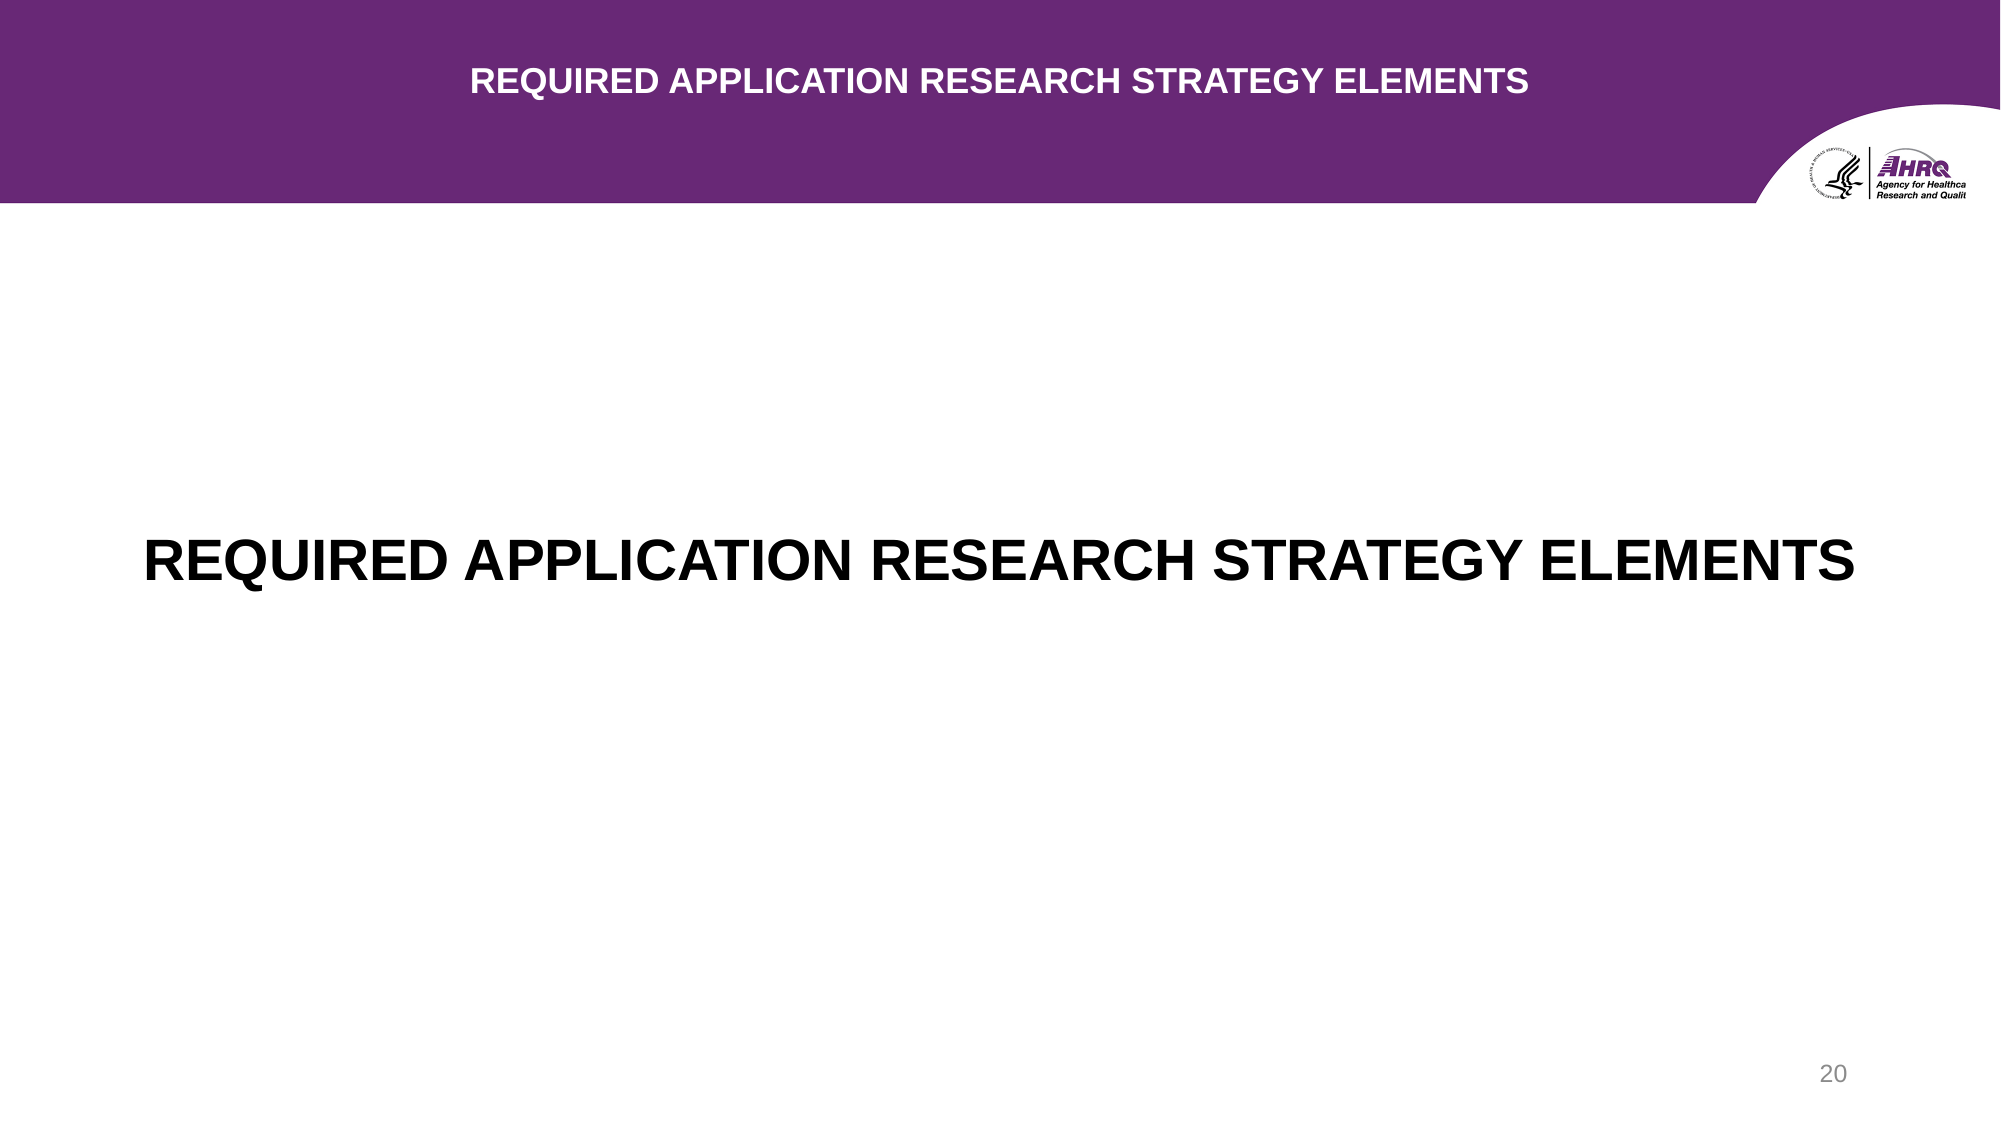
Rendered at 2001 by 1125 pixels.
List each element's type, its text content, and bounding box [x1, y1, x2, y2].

picture [0, 0, 2001, 1125]
title Required Application Research Strategy Elements [275, 50, 1725, 152]
list Required Application Research Strategy Elements [99, 270, 1900, 1013]
slide_number 20 [1412, 1042, 1863, 1103]
